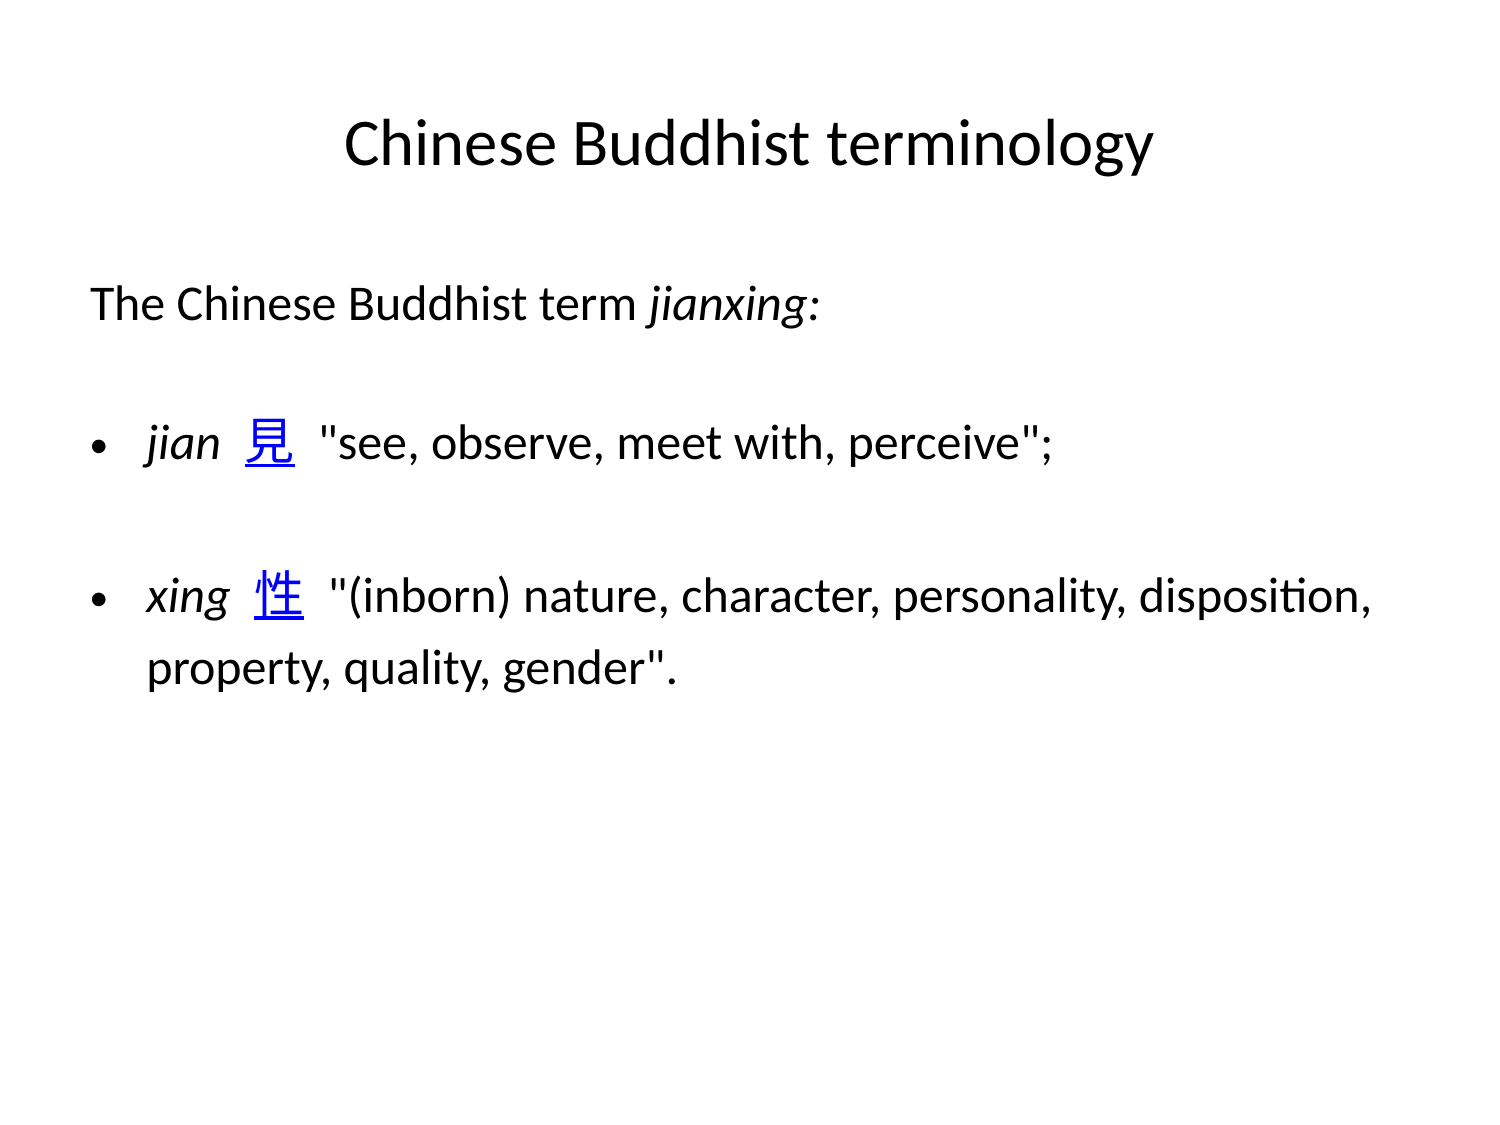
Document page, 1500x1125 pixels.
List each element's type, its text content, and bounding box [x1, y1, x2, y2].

title Chinese Buddhist terminology [75, 45, 1425, 233]
list The Chinese Buddhist term jianxing: jian 見 "see, observe, meet with, perceive"; xing 性 "(inborn) nature, character, personality, disposition, property, quality, gender". [75, 262, 1425, 1005]
